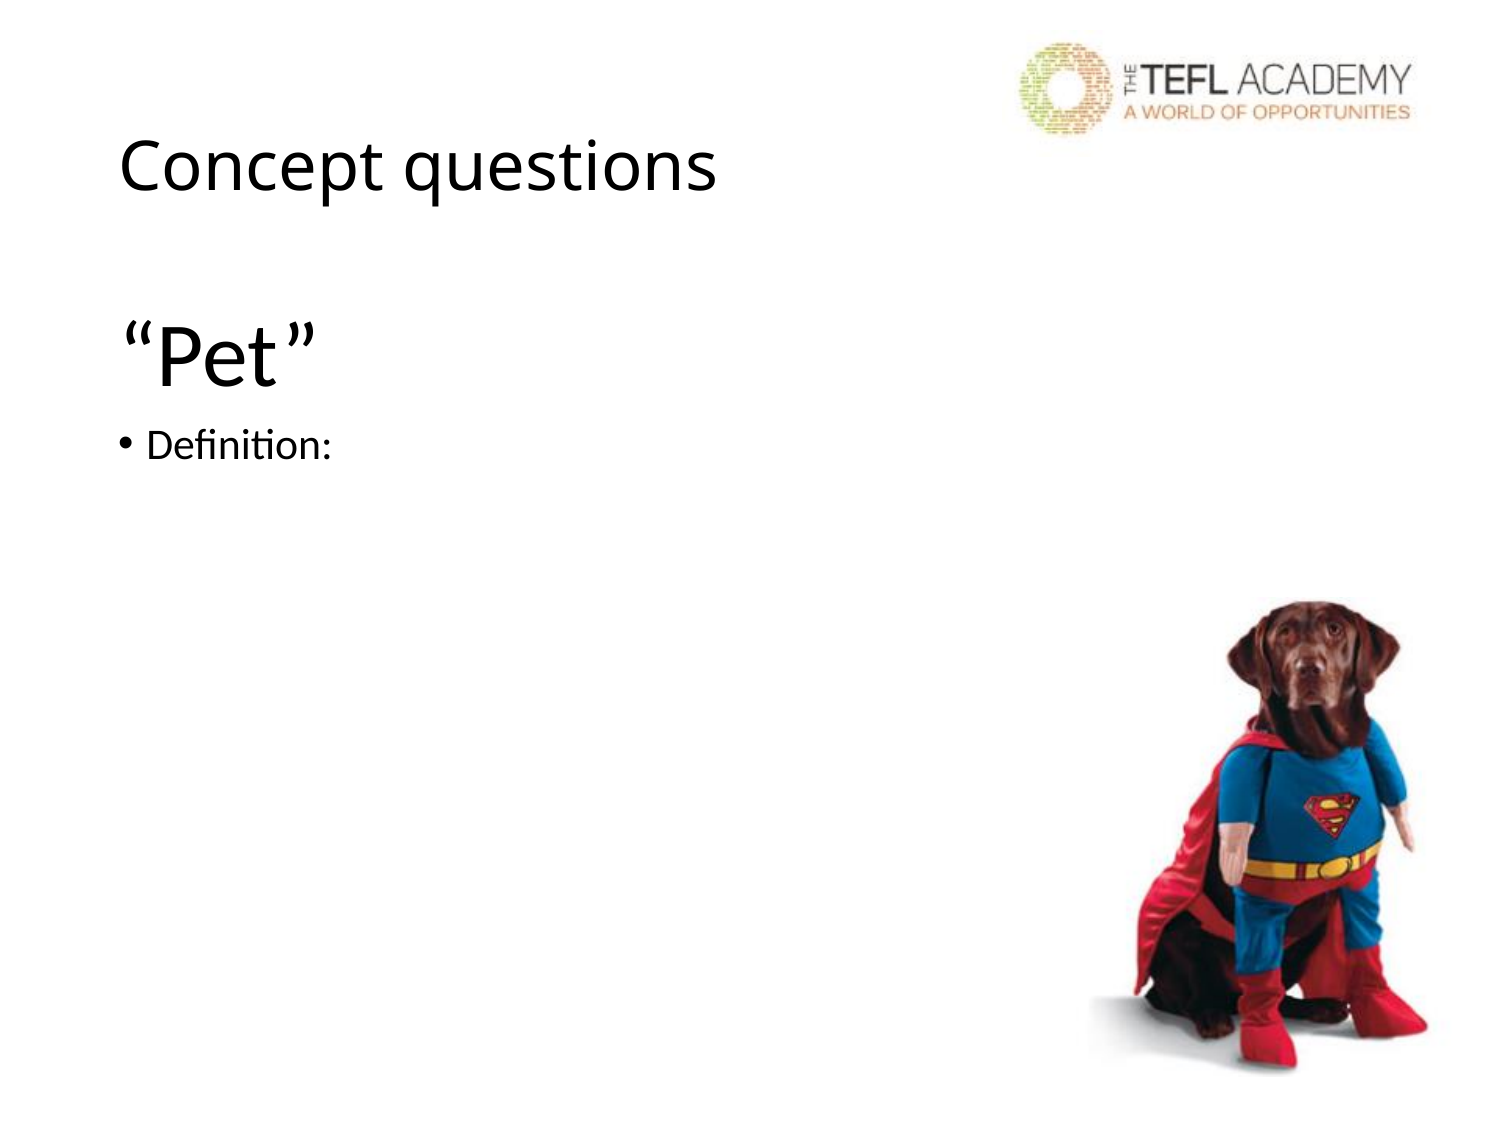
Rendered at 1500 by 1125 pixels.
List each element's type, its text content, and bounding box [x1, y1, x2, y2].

picture [1027, 597, 1500, 1077]
picture [1002, 30, 1446, 157]
title Concept questions [103, 59, 1397, 278]
list “Pet” Definition: [103, 299, 1397, 1014]
